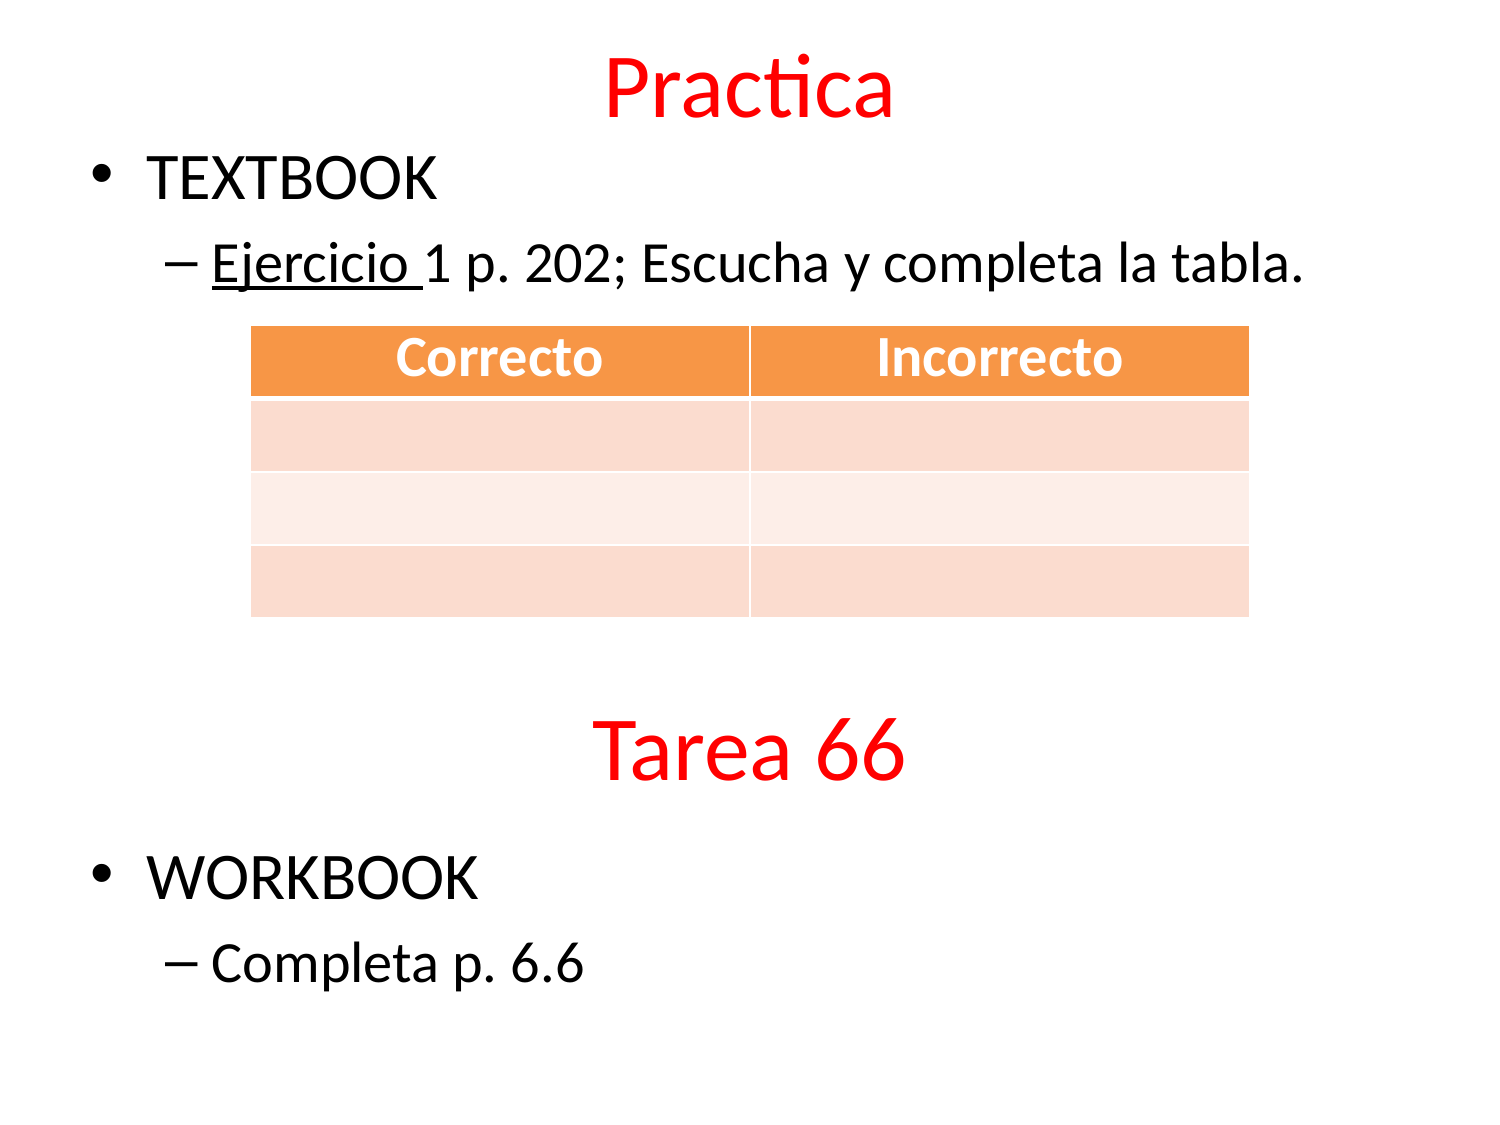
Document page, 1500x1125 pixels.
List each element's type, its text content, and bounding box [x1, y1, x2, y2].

table_header Incorrecto [751, 326, 1249, 396]
table_cell [251, 546, 749, 617]
table_cell [751, 473, 1249, 544]
list TEXTBOOK Ejercicio 1 p. 202; Escucha y completa la tabla. [75, 125, 1425, 650]
text_box WORKBOOK Completa p. 6.6 [74, 838, 1425, 1088]
text_box Tarea 66 [74, 650, 1425, 838]
table_header Correcto [251, 326, 749, 396]
table_cell [751, 401, 1249, 471]
table_cell [251, 401, 749, 471]
table_cell [251, 473, 749, 544]
title Practica [75, 0, 1425, 125]
table_cell [751, 546, 1249, 617]
